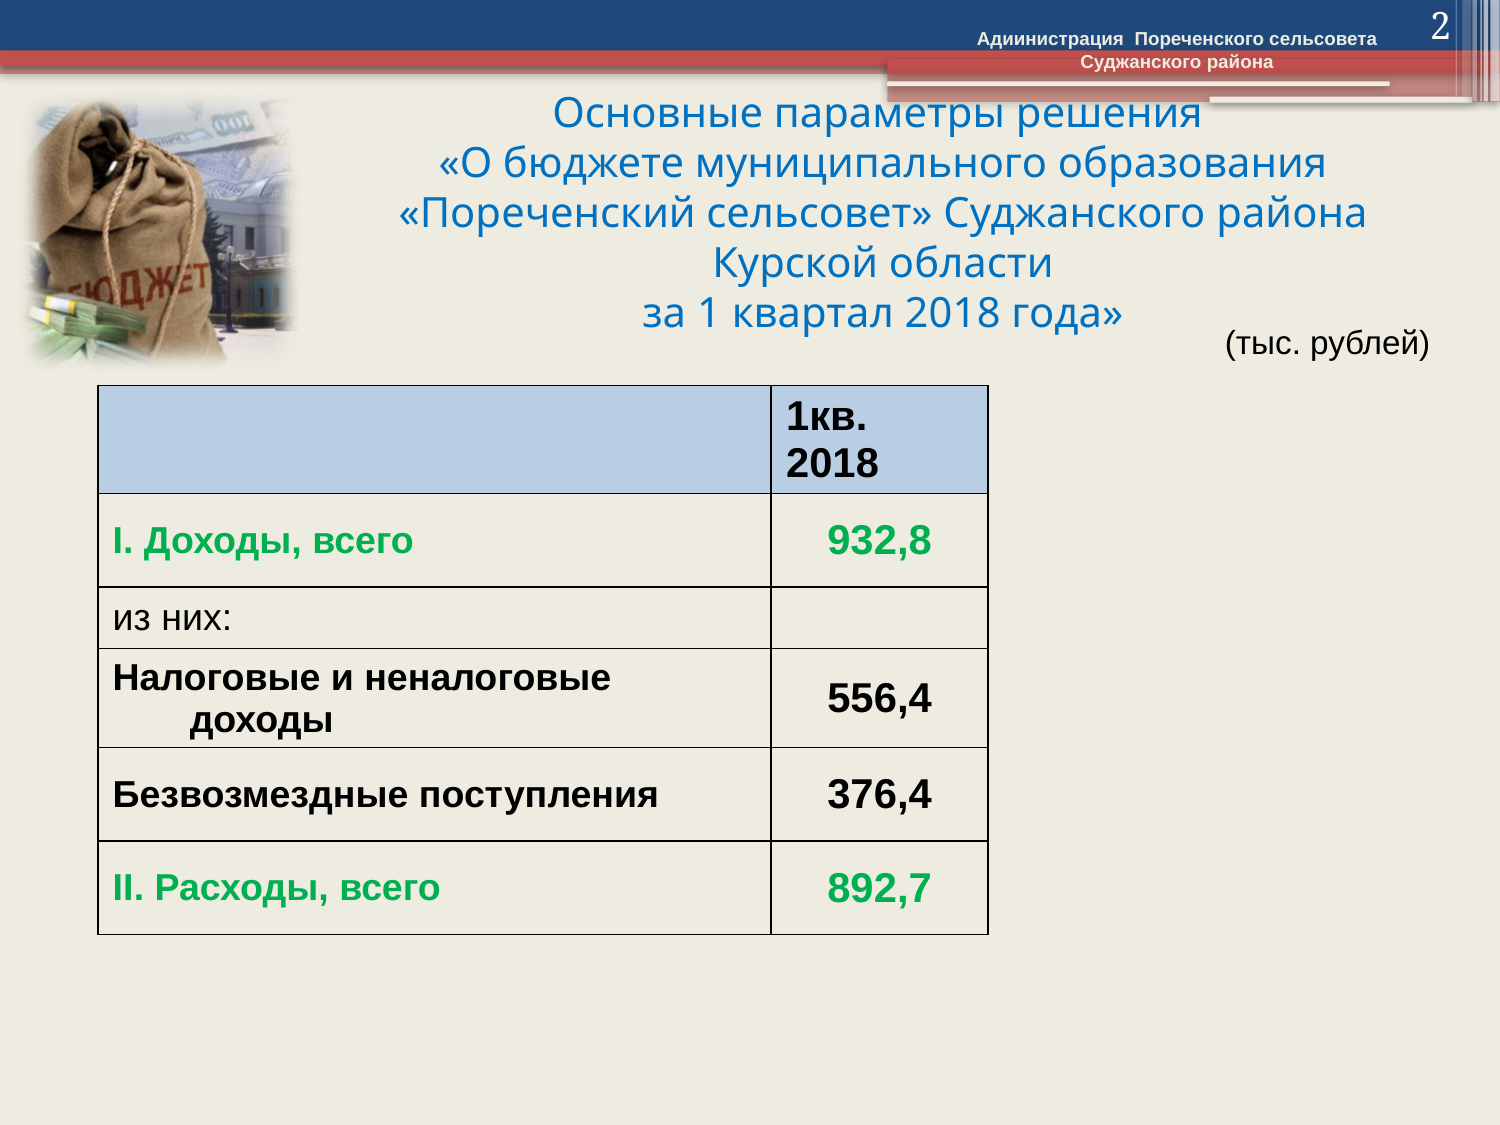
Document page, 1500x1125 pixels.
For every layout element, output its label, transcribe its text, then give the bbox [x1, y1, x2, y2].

table_header [99, 386, 770, 493]
table_cell I. Доходы, всего [99, 494, 770, 586]
text_box (тыс. рублей) [1210, 314, 1459, 369]
table_cell [772, 588, 987, 648]
text_box Адиинистрация Пореченского сельсовета Суджанского района [943, 19, 1411, 80]
table_cell 932,8 [772, 494, 987, 586]
table_header 1кв. 2018 [772, 386, 987, 493]
table_cell 556,4 [772, 649, 987, 747]
table_cell Налоговые и неналоговые доходы [99, 649, 770, 747]
table_cell 892,7 [772, 842, 987, 934]
table_cell II. Расходы, всего [99, 842, 770, 934]
slide_number 2 [1340, 0, 1466, 61]
table_cell Безвозмездные поступления [99, 748, 770, 840]
picture [17, 89, 302, 374]
table_cell из них: [99, 588, 770, 648]
title Основные параметры решения «О бюджете муниципального образования «Пореченский сельсовет» Суджанского района Курской области за 1 квартал 2018 года» [306, 105, 1466, 317]
table_cell 376,4 [772, 748, 987, 840]
